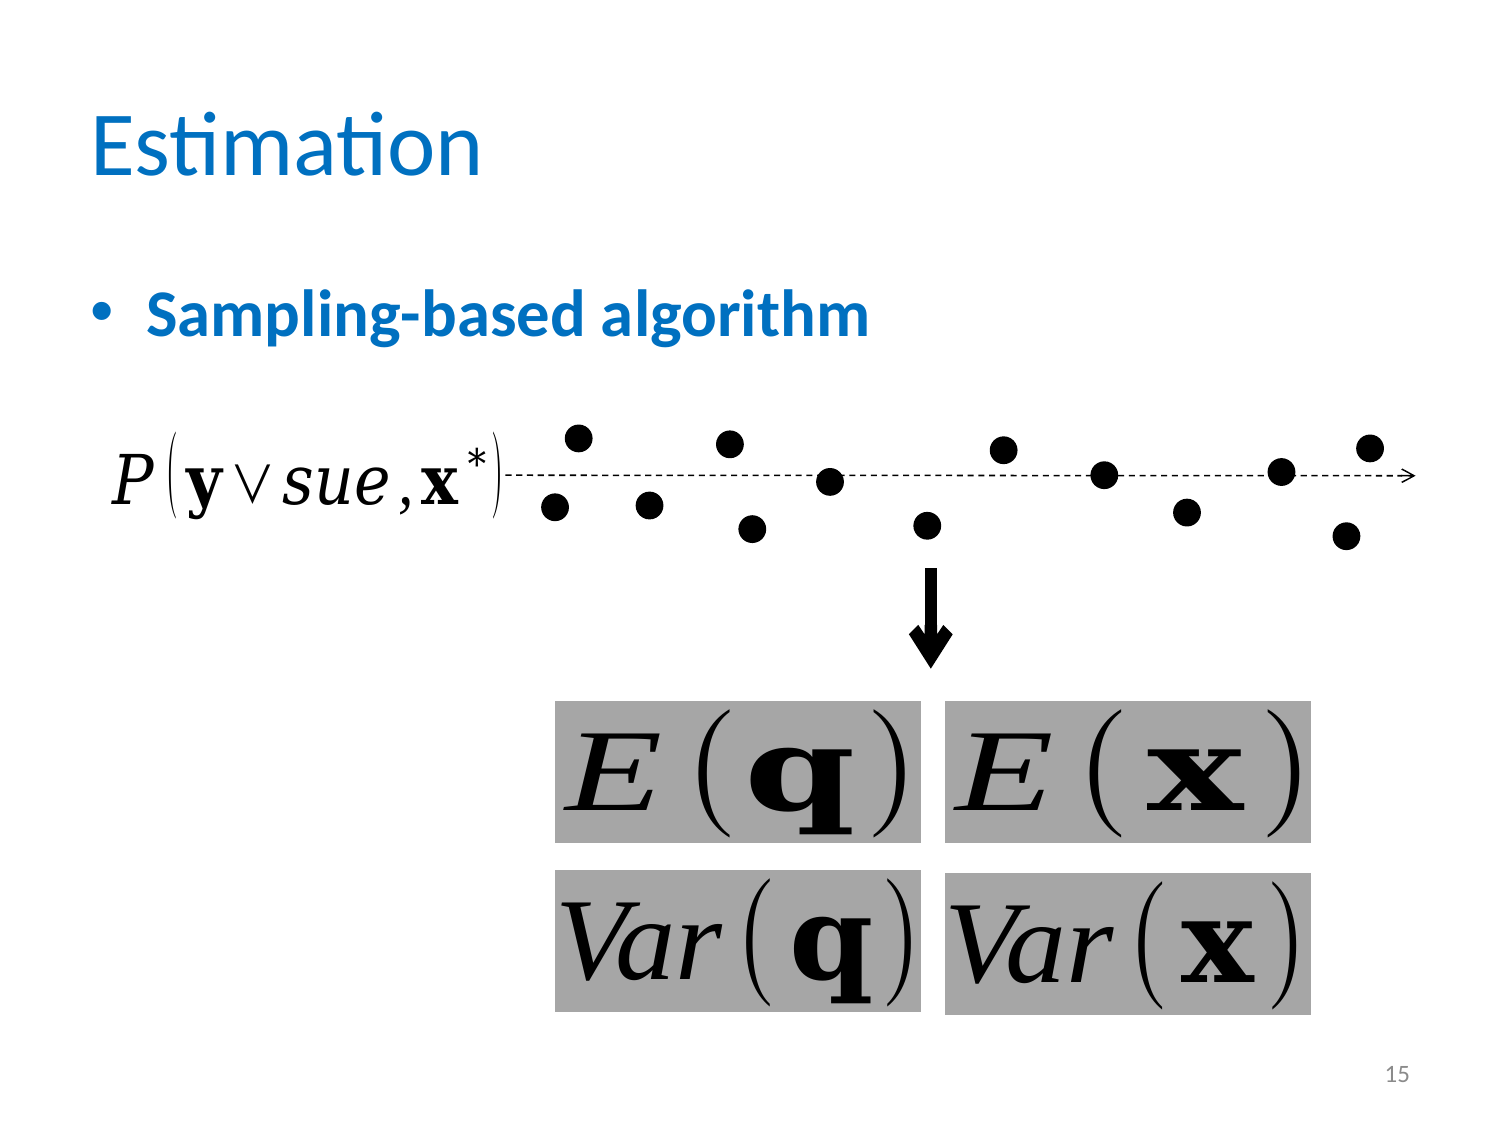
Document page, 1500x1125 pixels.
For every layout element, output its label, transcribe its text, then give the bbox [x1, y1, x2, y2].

text_box [819, 468, 841, 473]
text_box [1173, 498, 1201, 527]
text_box [1267, 458, 1296, 473]
text_box [738, 515, 767, 544]
text_box [1090, 461, 1118, 473]
text_box [635, 491, 664, 520]
text_box [989, 436, 1018, 465]
text_box [716, 430, 744, 459]
text_box [541, 493, 569, 522]
text_box [913, 511, 942, 540]
title Estimation [75, 45, 1425, 233]
text_box [1093, 484, 1115, 490]
text_box [1332, 522, 1361, 551]
list Sampling-based algorithm [75, 262, 1425, 1005]
slide_number 15 [1074, 1042, 1425, 1103]
text_box [816, 484, 844, 496]
text_box [1356, 434, 1384, 463]
text_box [564, 424, 593, 453]
